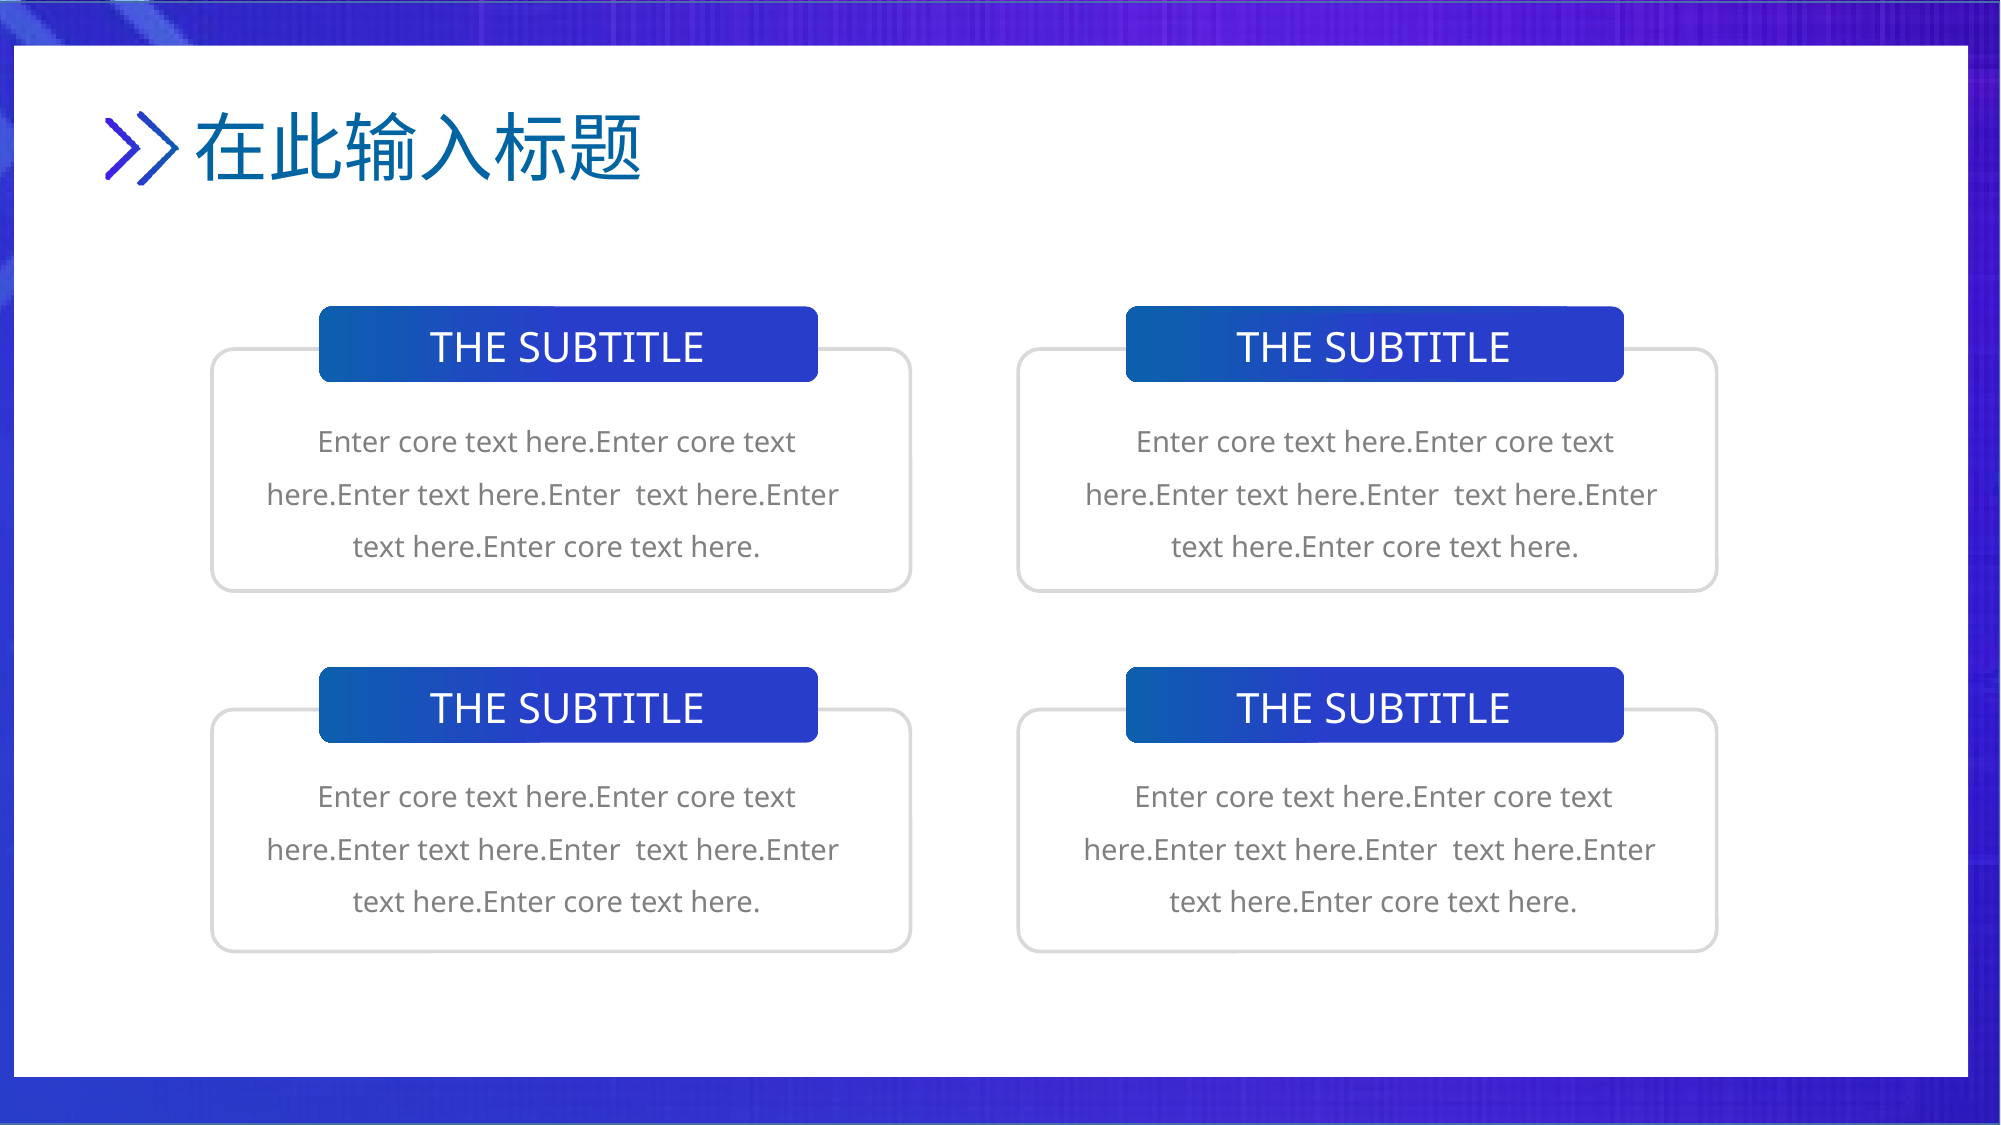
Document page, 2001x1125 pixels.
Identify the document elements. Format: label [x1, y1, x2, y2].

text_box [101, 99, 1717, 952]
